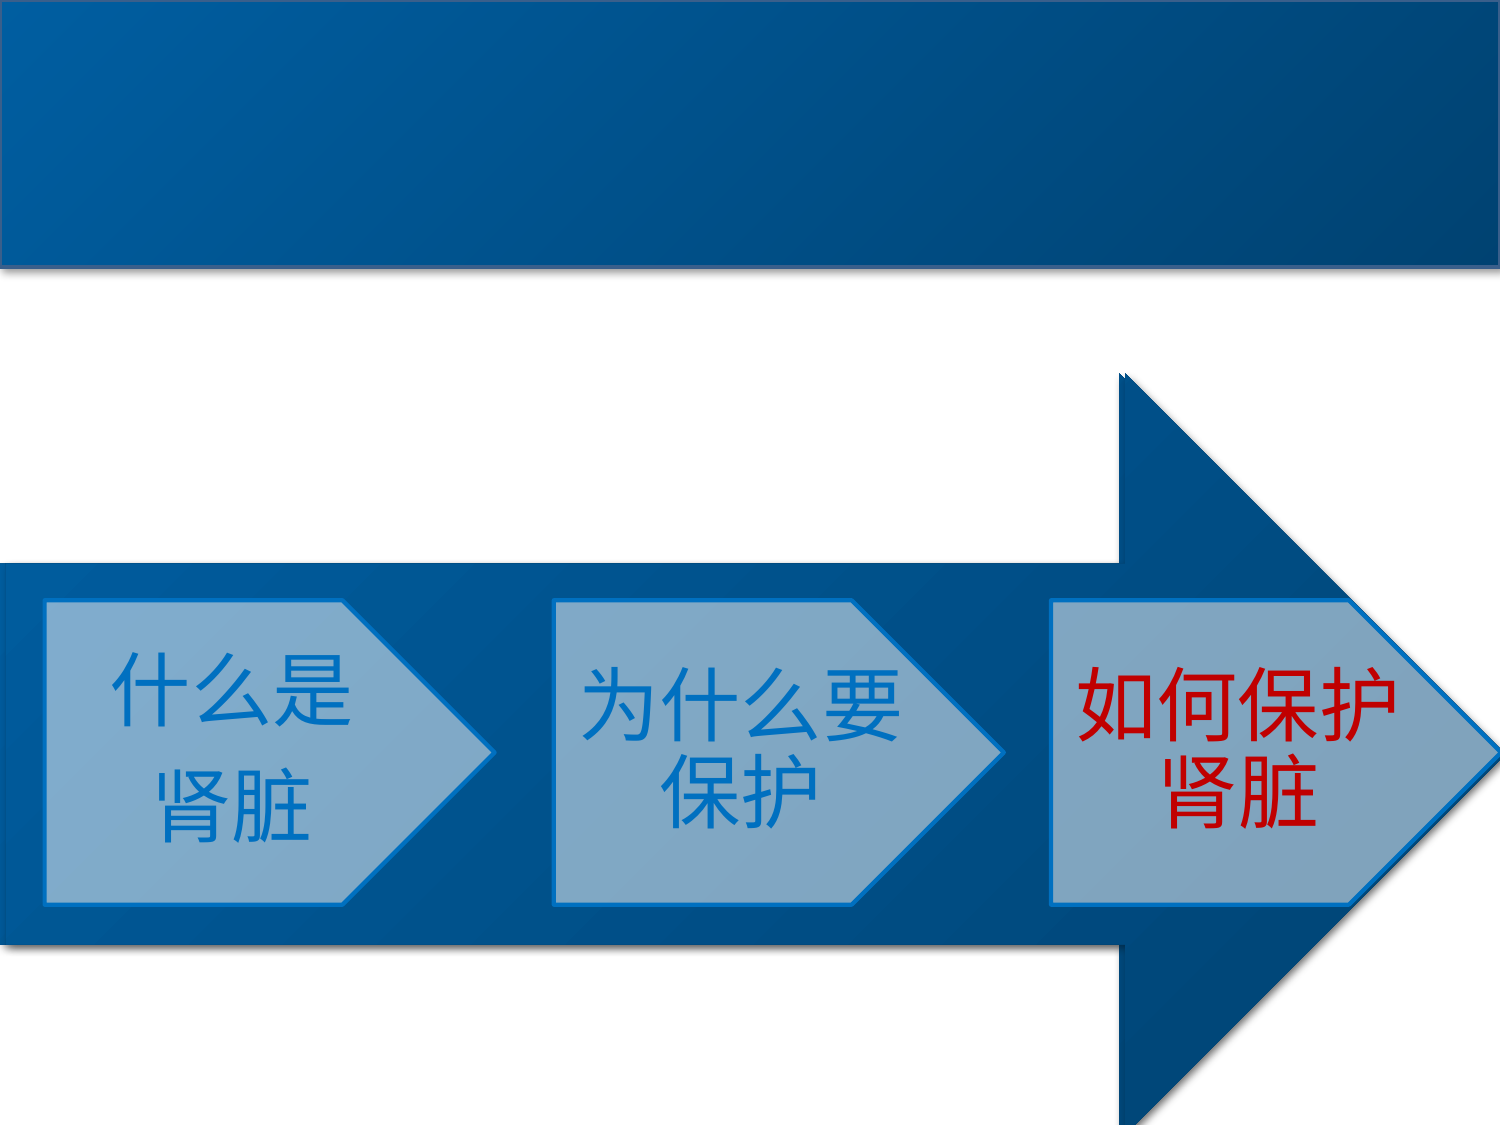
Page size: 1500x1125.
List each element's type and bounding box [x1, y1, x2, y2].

text_box [5, 373, 1500, 1125]
text_box [0, 0, 1500, 269]
